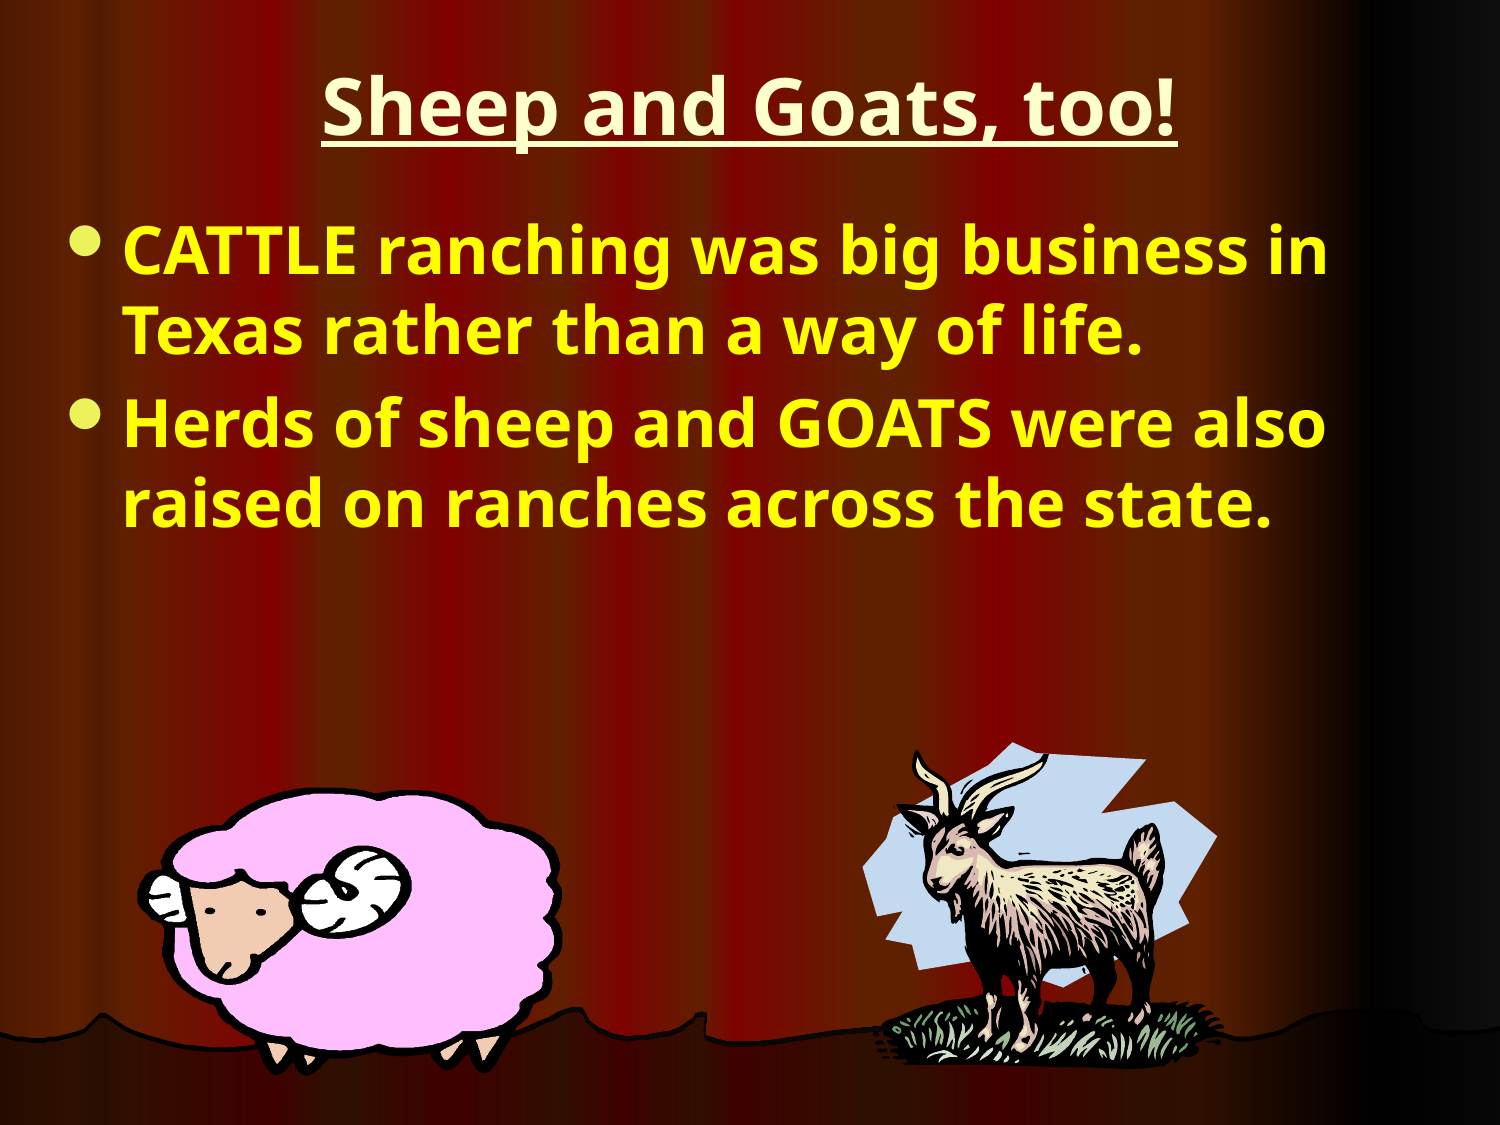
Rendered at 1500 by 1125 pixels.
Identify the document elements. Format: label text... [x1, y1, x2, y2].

picture [862, 737, 1230, 1075]
title Sheep and Goats, too! [74, 45, 1426, 163]
picture [137, 787, 563, 1077]
list CATTLE ranching was big business in Texas rather than a way of life. Herds of sheep and GOATS were also raised on ranches across the state. [49, 199, 1401, 944]
